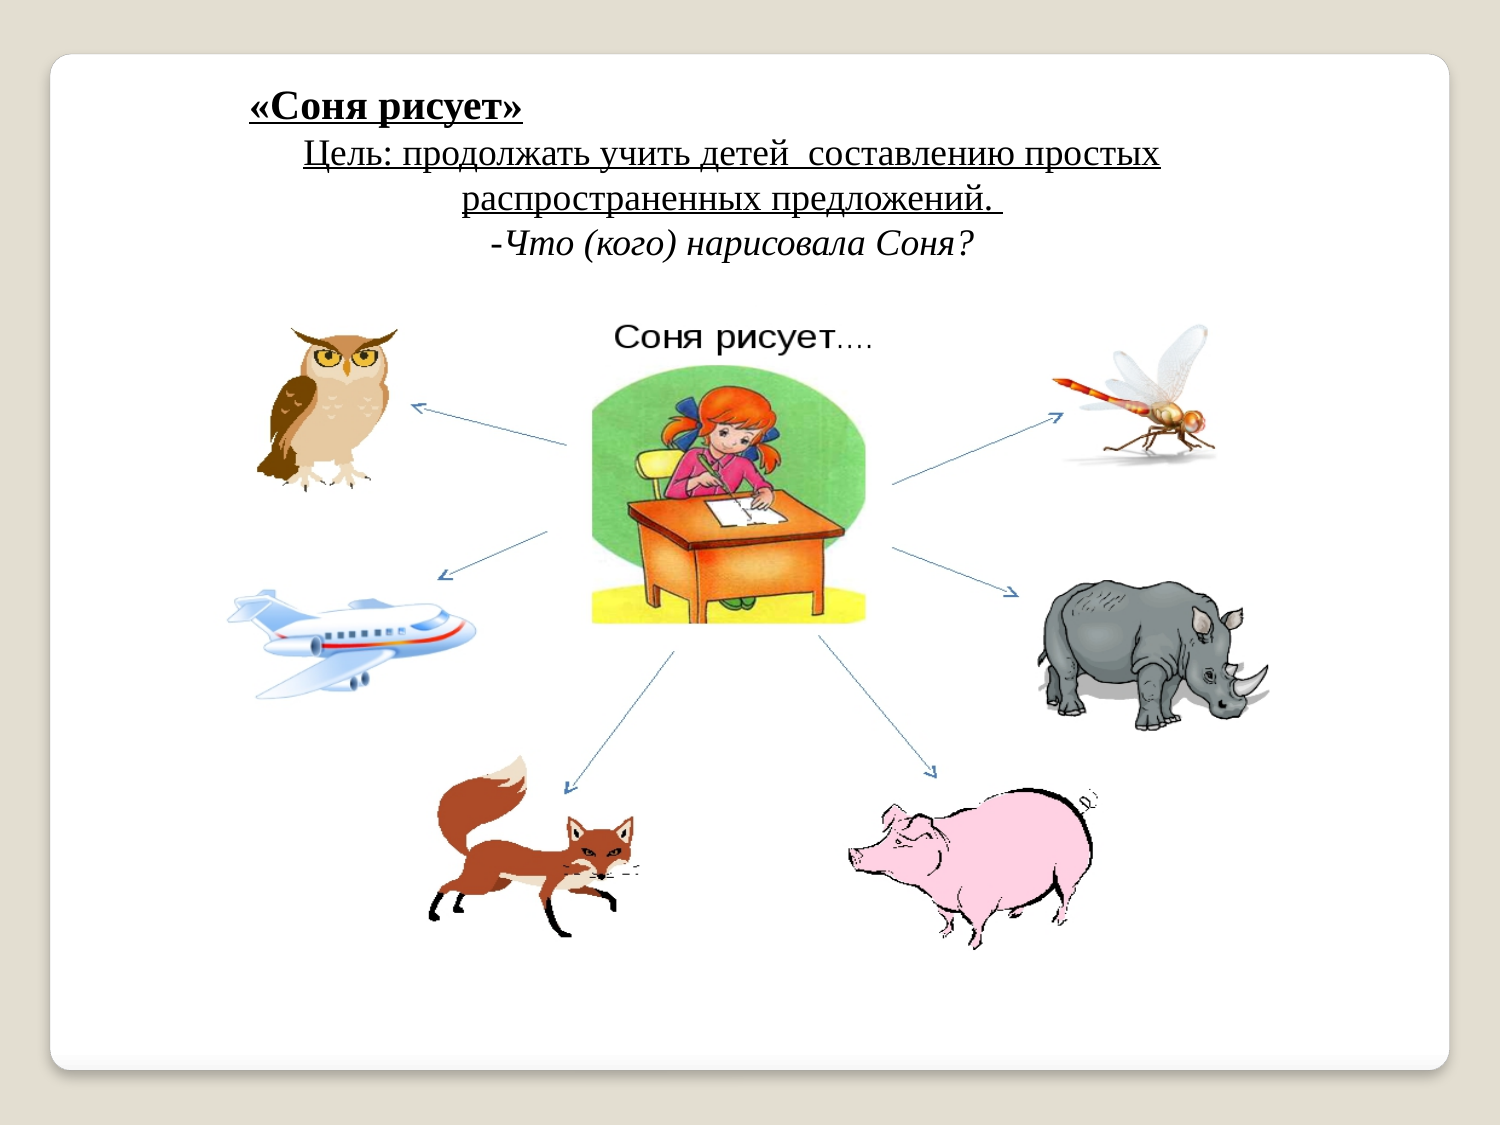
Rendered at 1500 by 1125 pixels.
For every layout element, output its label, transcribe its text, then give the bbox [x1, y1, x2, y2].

text_box «Соня рисует» Цель: продолжать учить детей составлению простых распространенных предложений. -Что (кого) нарисовала Соня? [234, 70, 1231, 303]
picture [175, 304, 1337, 985]
